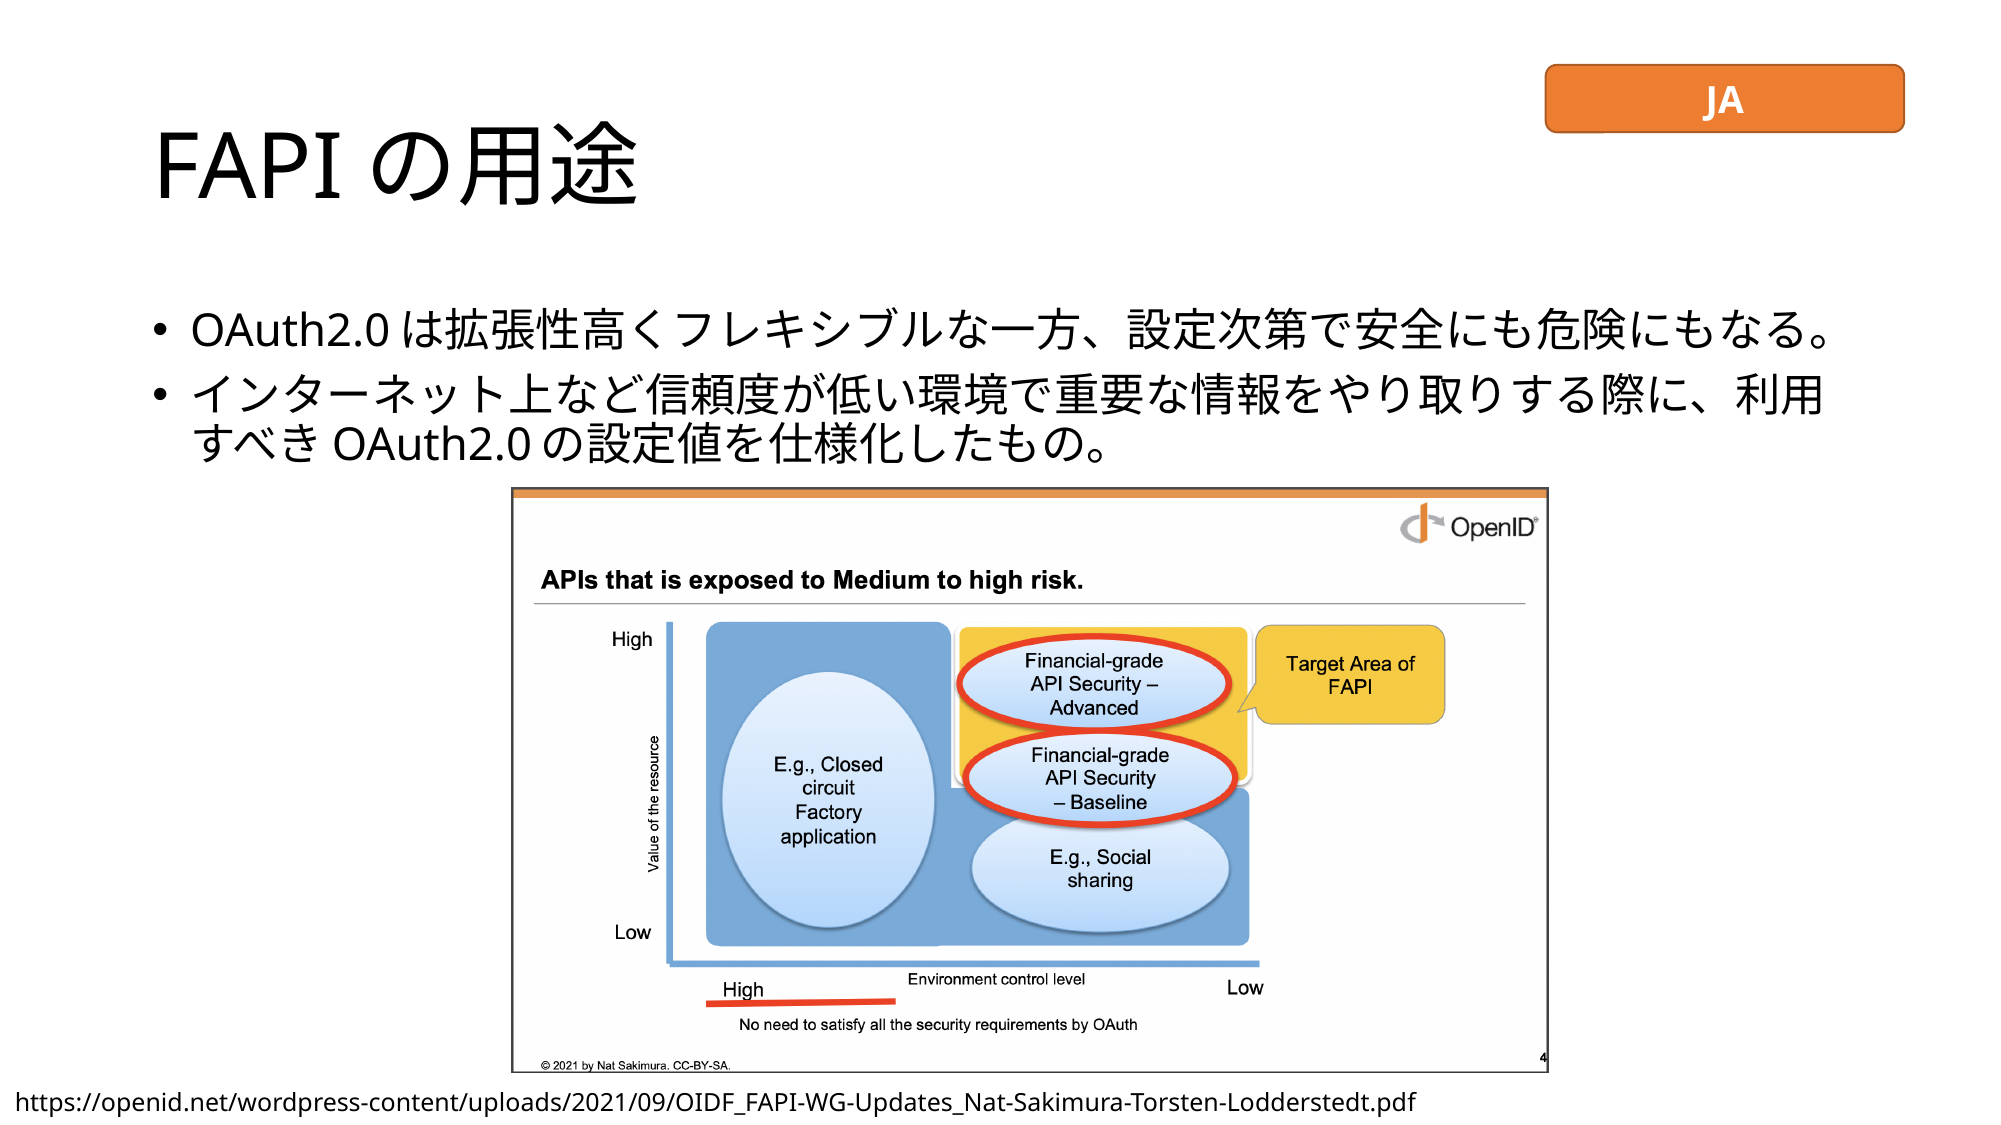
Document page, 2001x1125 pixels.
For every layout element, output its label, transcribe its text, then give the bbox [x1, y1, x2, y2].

picture [510, 487, 1549, 1073]
title FAPIの用途 [137, 59, 1863, 278]
text_box https://openid.net/wordpress-content/uploads/2021/09/OIDF_FAPI-WG-Updates_Nat-Sakimura-Torsten-Lodderstedt.pdf [0, 1079, 1630, 1125]
list OAuth2.0は拡張性高くフレキシブルな一方、設定次第で安全にも危険にもなる。 インターネット上など信頼度が低い環境で重要な情報をやり取りする際に、利用すべきOAuth2.0の設定値を仕様化したもの。 [137, 299, 1863, 481]
text_box JA [1544, 63, 1906, 134]
